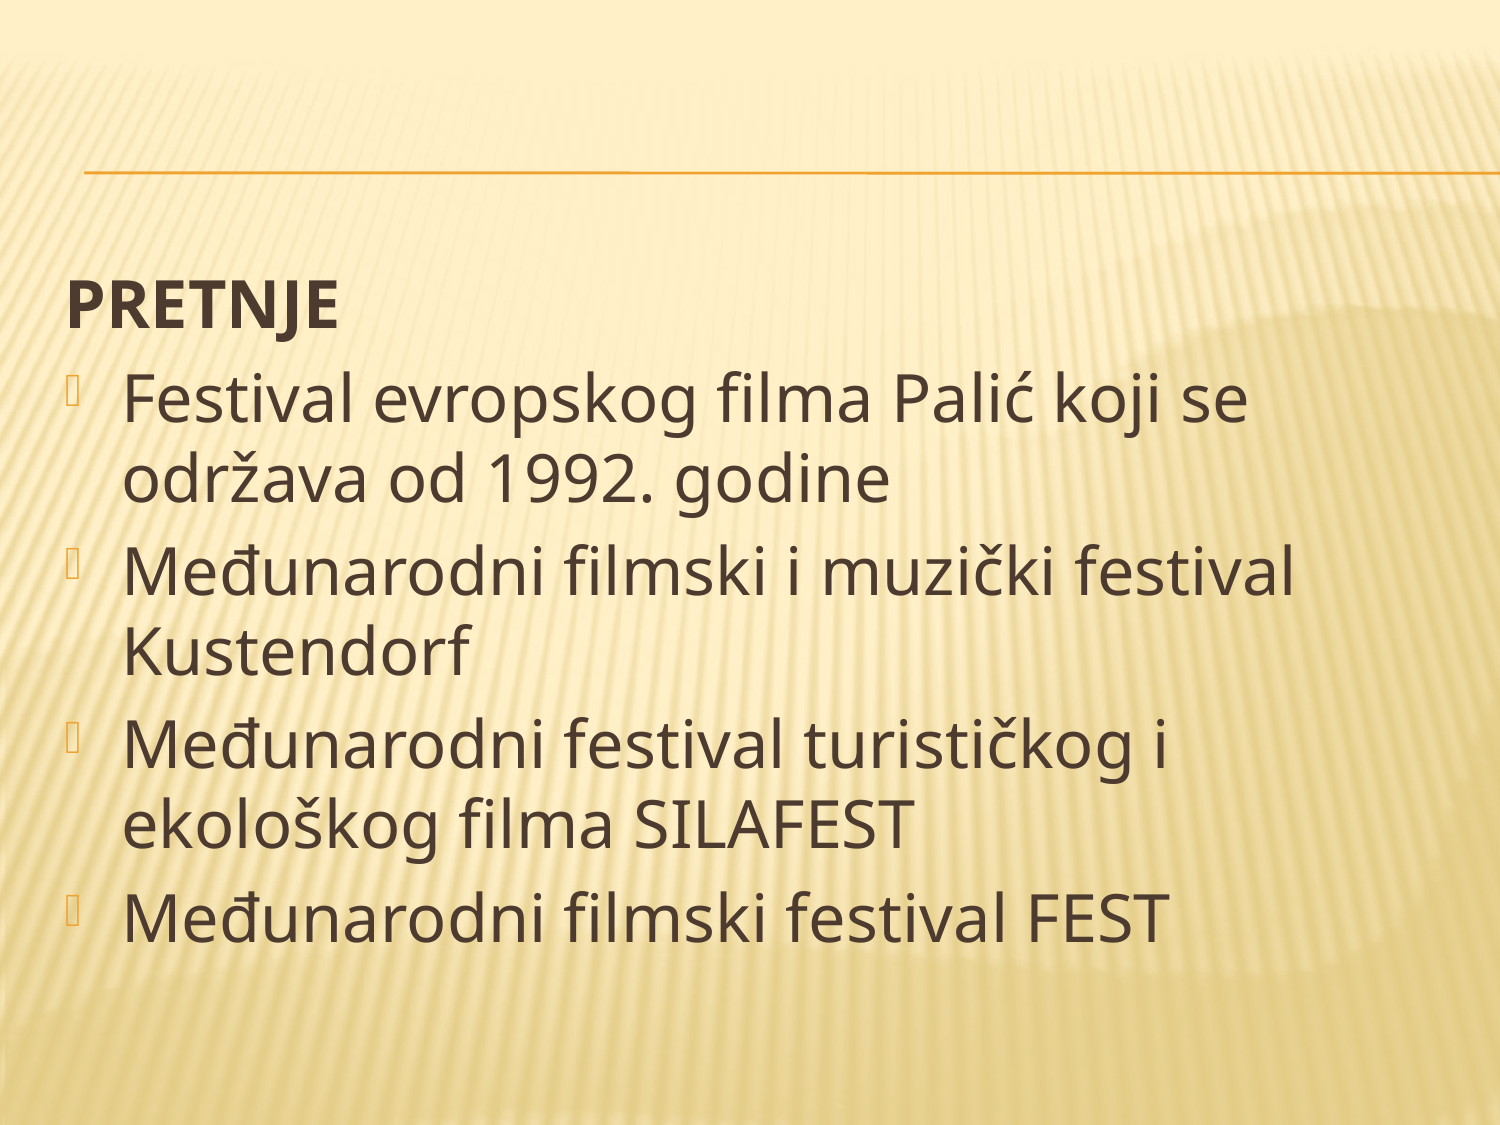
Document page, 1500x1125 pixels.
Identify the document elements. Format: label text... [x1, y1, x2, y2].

list PRETNJE Festival evropskog filma Palić koji se održava od 1992. godine Međunarodni filmski i muzički festival Kustendorf Međunarodni festival turističkog i ekološkog filma SILAFEST Međunarodni filmski festival FEST [50, 254, 1475, 998]
